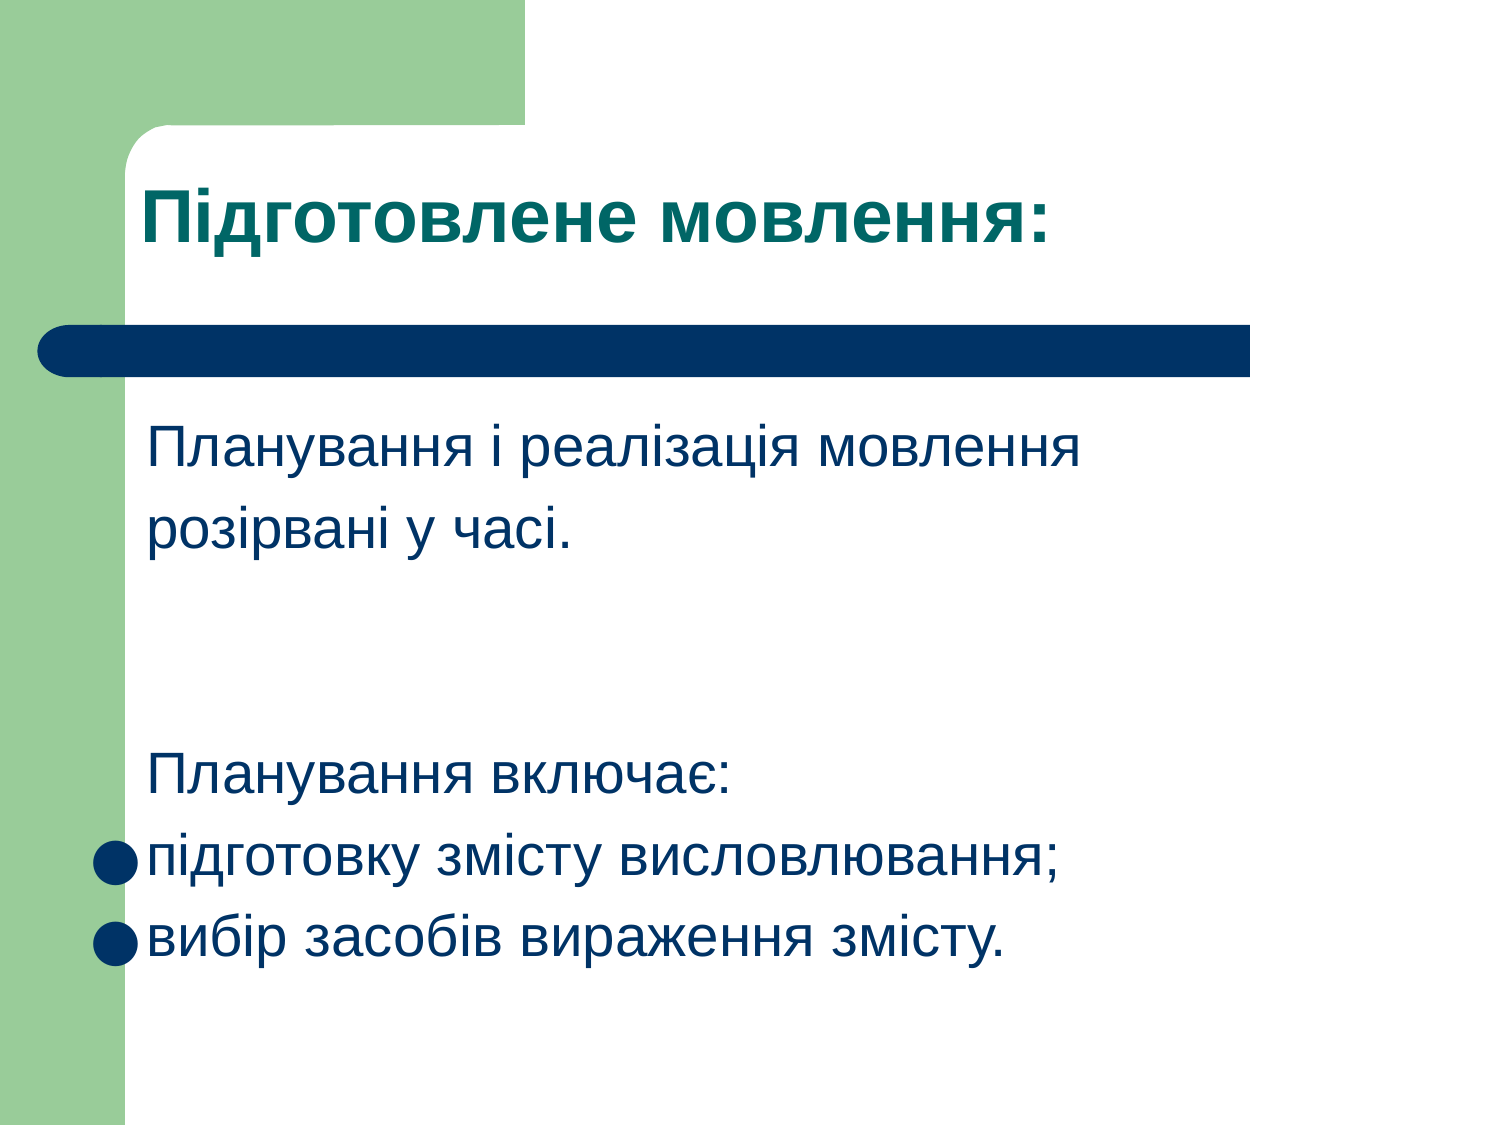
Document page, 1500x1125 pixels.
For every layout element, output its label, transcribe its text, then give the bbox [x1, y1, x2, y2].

title Підготовлене мовлення: [125, 125, 1425, 237]
list Планування і реалізація мовлення розірвані у часі. Планування включає: підготовку змісту висловлювання; вибір засобів вираження змісту. [75, 237, 1425, 1075]
